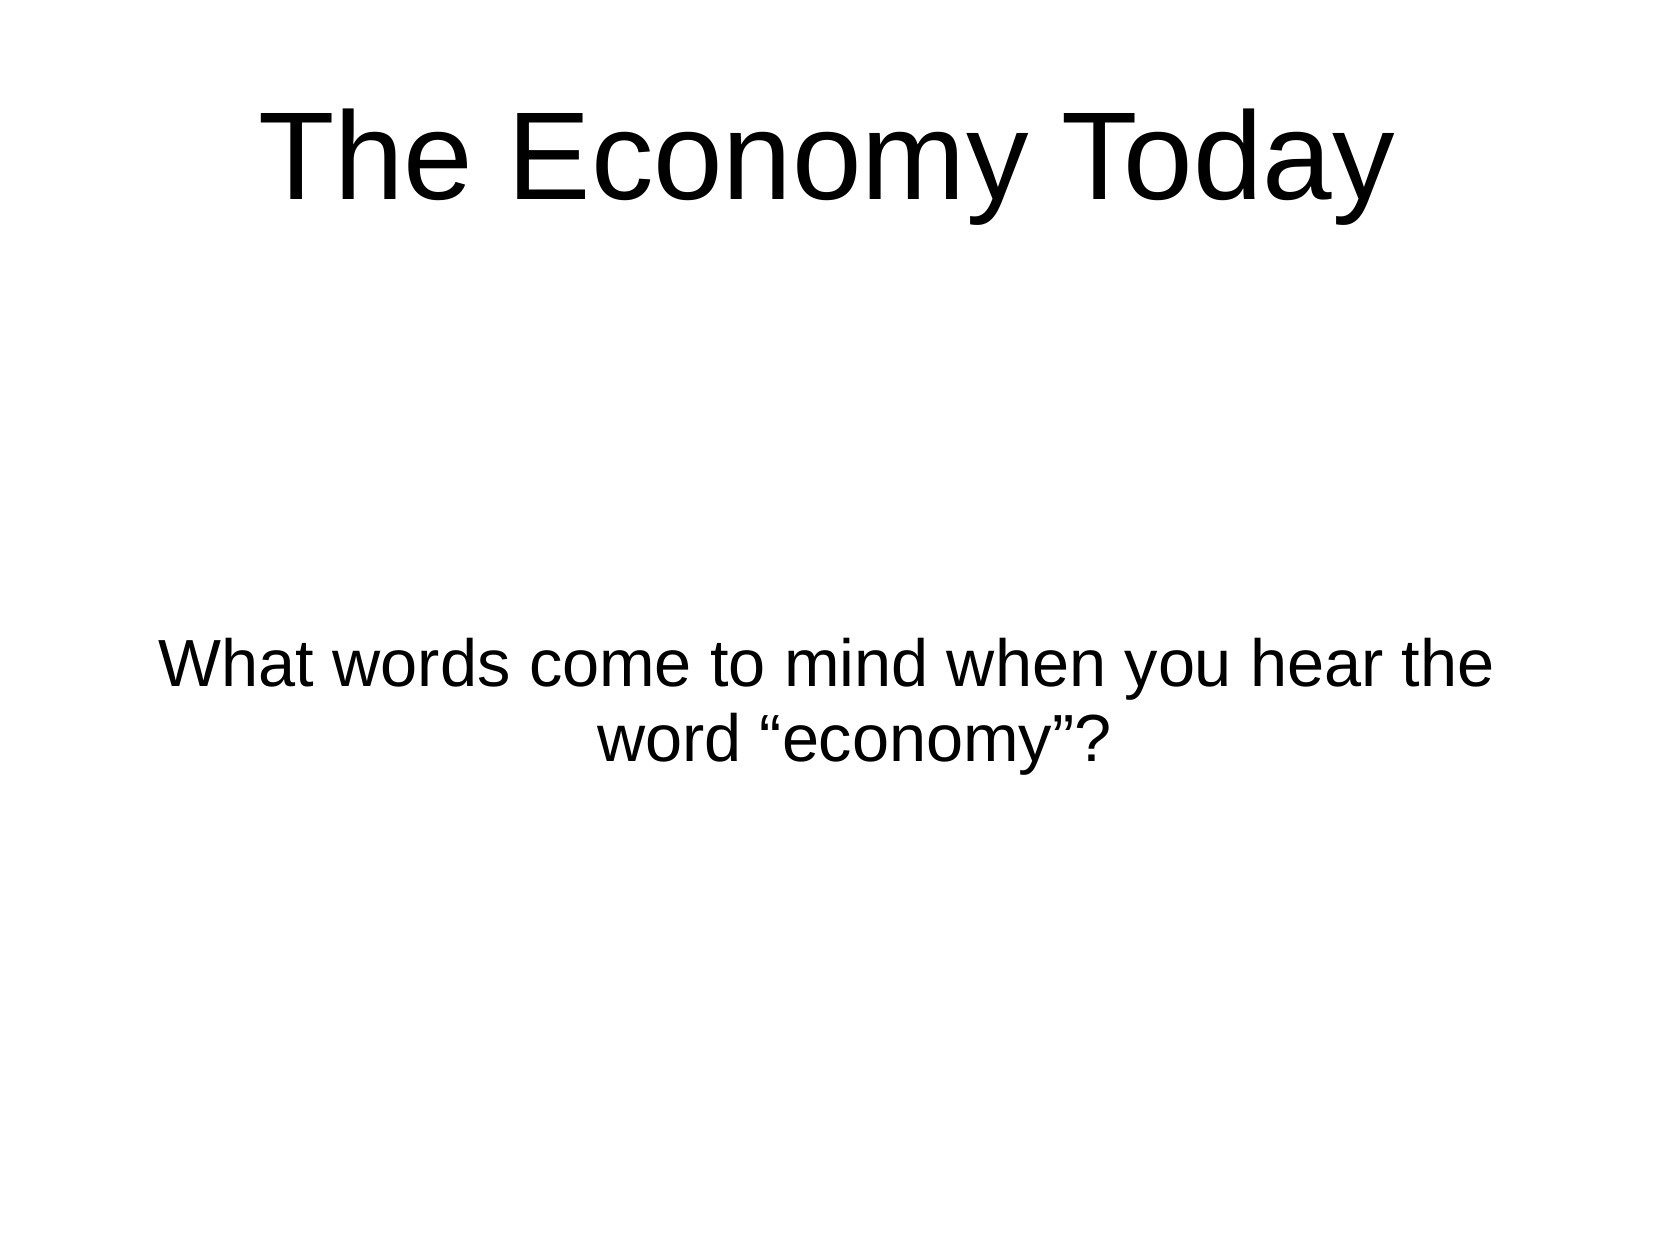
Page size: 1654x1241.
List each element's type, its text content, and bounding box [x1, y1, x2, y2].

title The Economy Today [82, 49, 1571, 257]
subtitle What words come to mind when you hear the word “economy”? [82, 290, 1571, 1109]
